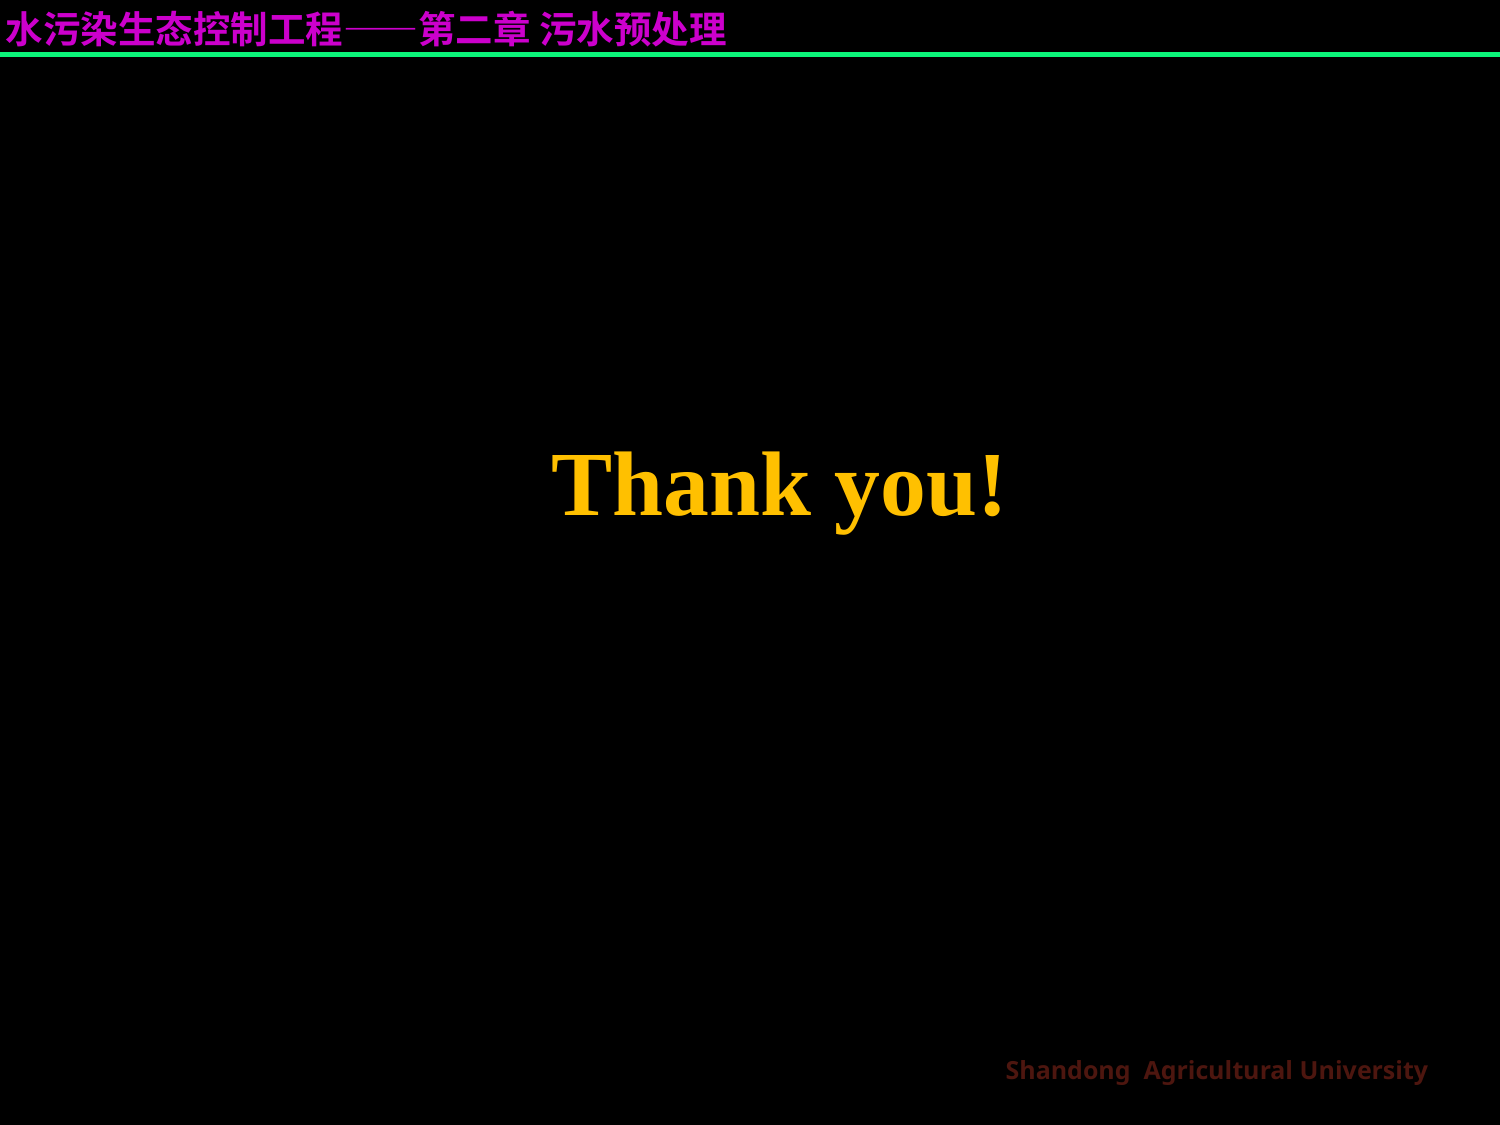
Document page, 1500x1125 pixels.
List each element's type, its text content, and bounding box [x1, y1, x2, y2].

title Thank you! [76, 385, 1427, 573]
